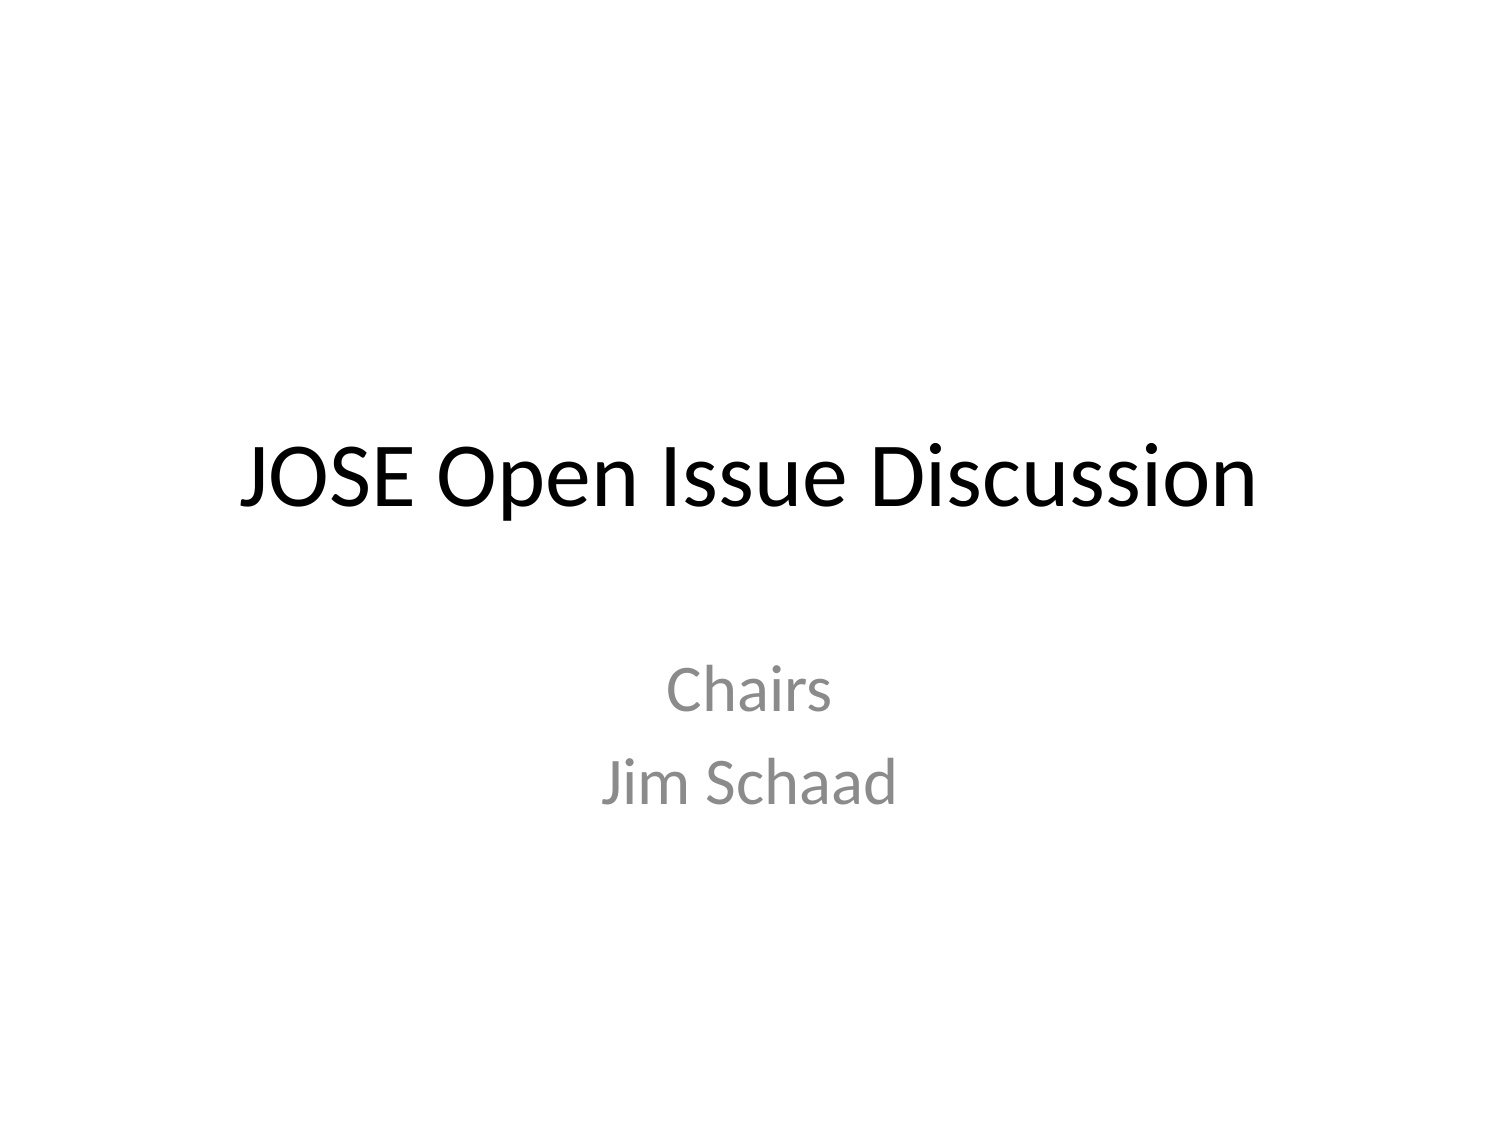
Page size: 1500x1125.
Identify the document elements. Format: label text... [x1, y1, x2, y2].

subtitle Chairs Jim Schaad [225, 637, 1275, 925]
title JOSE Open Issue Discussion [112, 349, 1388, 591]
